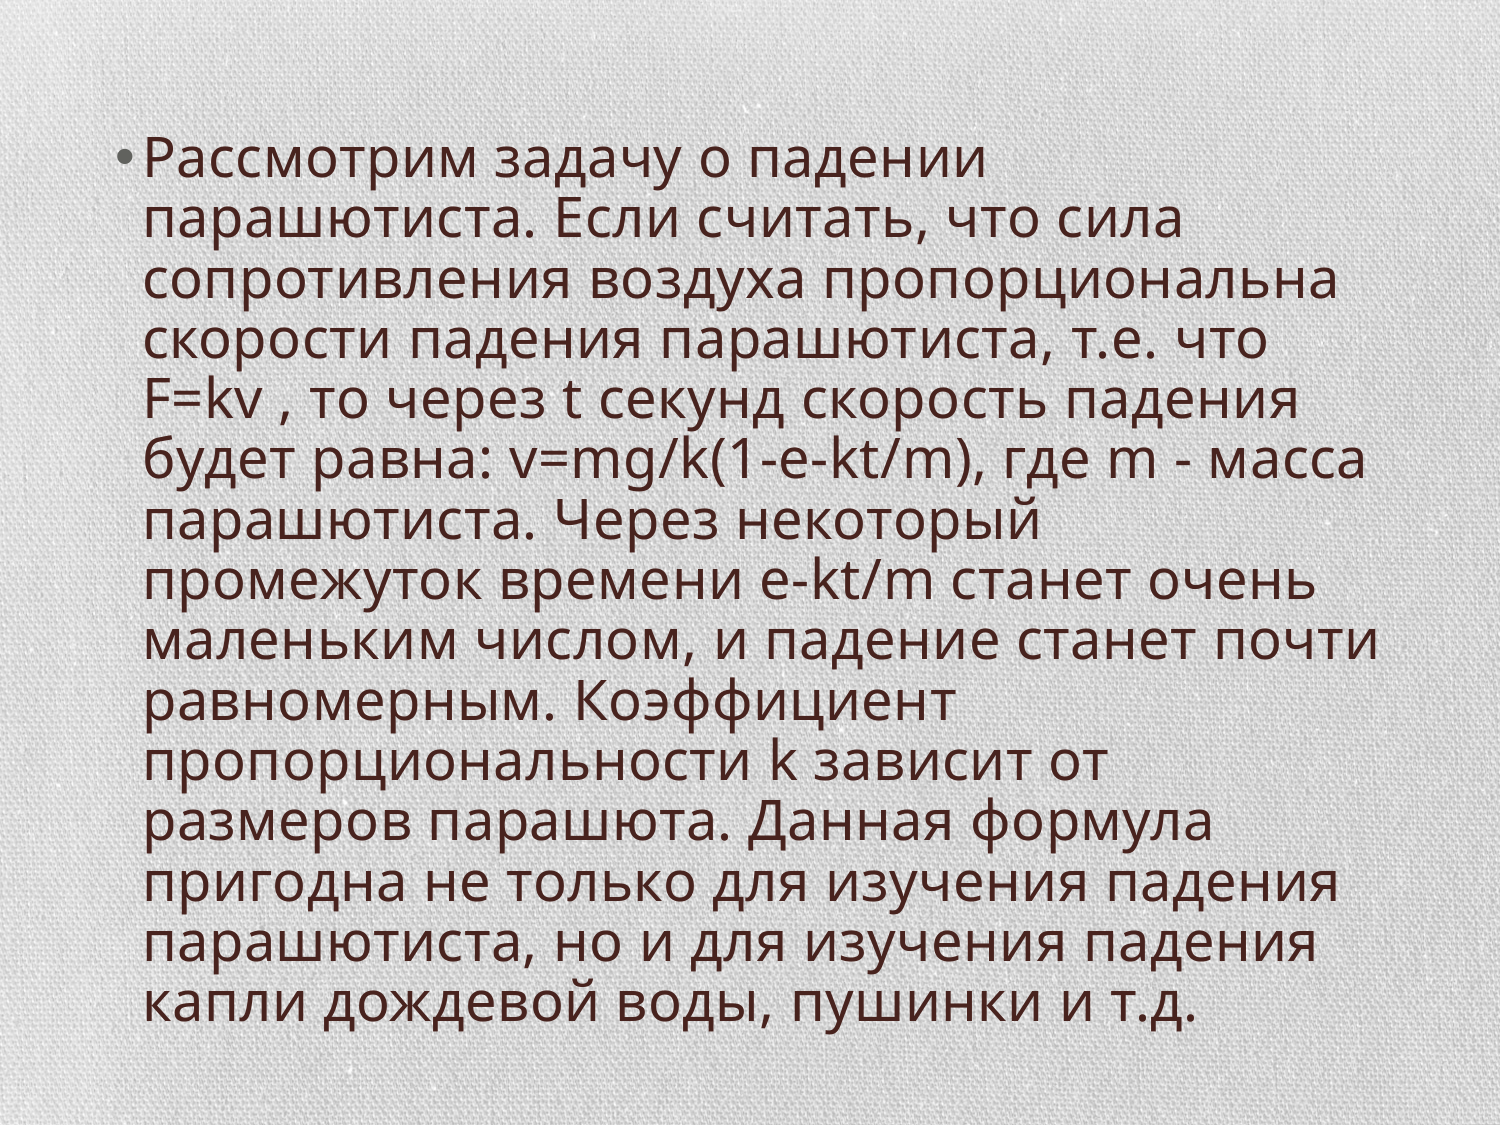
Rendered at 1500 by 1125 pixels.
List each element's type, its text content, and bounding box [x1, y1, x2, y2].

list Рассмотрим задачу о падении парашютиста. Если считать, что сила сопротивления воздуха пропорциональна скорости падения парашютиста, т.е. что F=kv , то через t секунд скорость падения будет равна: v=mg/k(1-e-kt/m), где m - масса парашютиста. Через некоторый промежуток времени е-kt/m станет очень маленьким числом, и падение станет почти равномерным. Коэффициент пропорциональности k зависит от размеров парашюта. Данная формула пригодна не только для изучения падения парашютиста, но и для изучения падения капли дождевой воды, пушинки и т.д. [100, 42, 1402, 1047]
